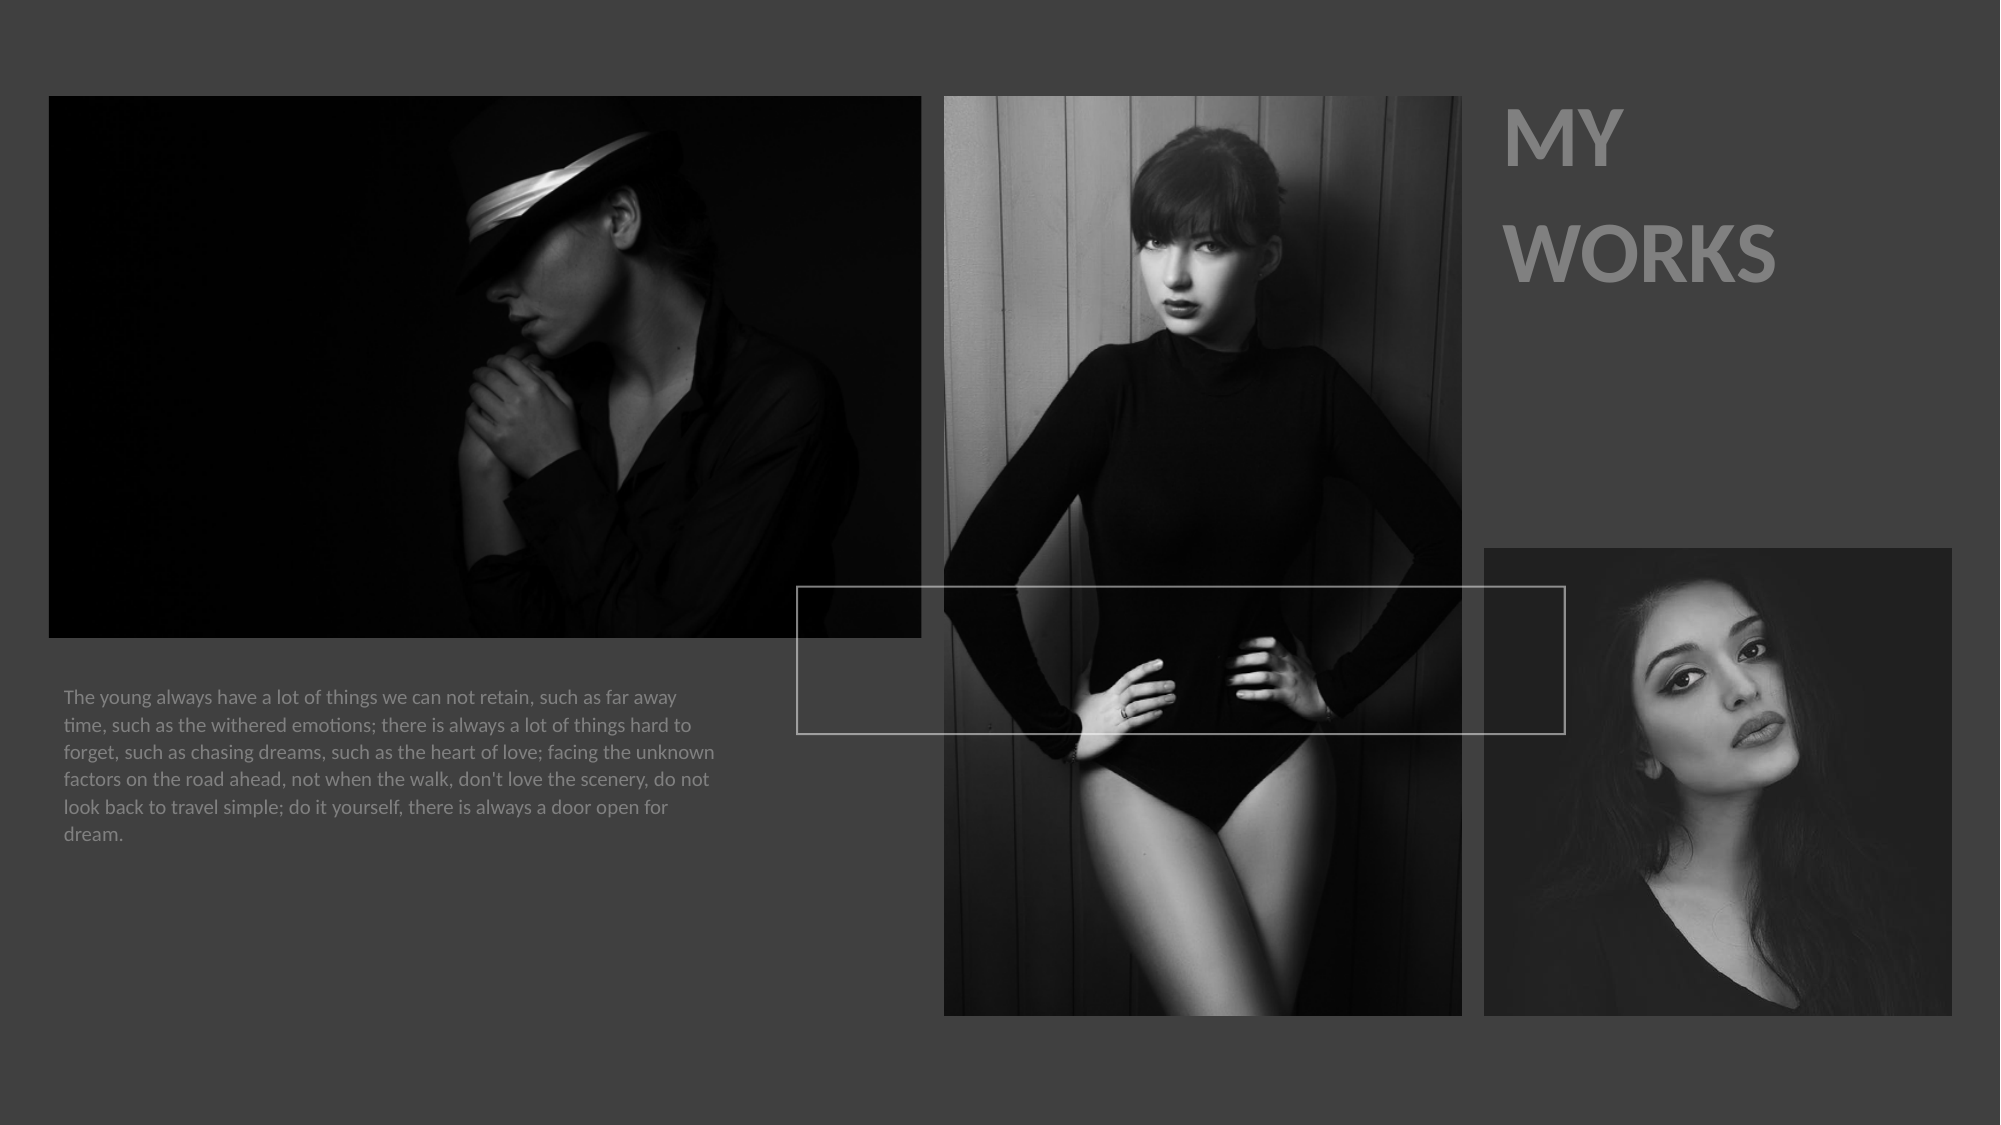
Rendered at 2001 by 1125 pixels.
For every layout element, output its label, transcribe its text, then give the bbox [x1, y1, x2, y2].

picture [1484, 548, 1952, 1017]
picture [944, 96, 1462, 1016]
text_box MY WORKS [1487, 61, 1953, 308]
text_box [796, 586, 944, 735]
text_box [1462, 586, 1484, 735]
text_box The young always have a lot of things we can not retain, such as far away time, such as the withered emotions; there is always a lot of things hard to forget, such as chasing dreams, such as the heart of love; facing the unknown factors on the road ahead, not when the walk, don't love the scenery, do not look back to travel simple; do it yourself, there is always a door open for dream. [48, 673, 735, 854]
picture [48, 96, 922, 639]
